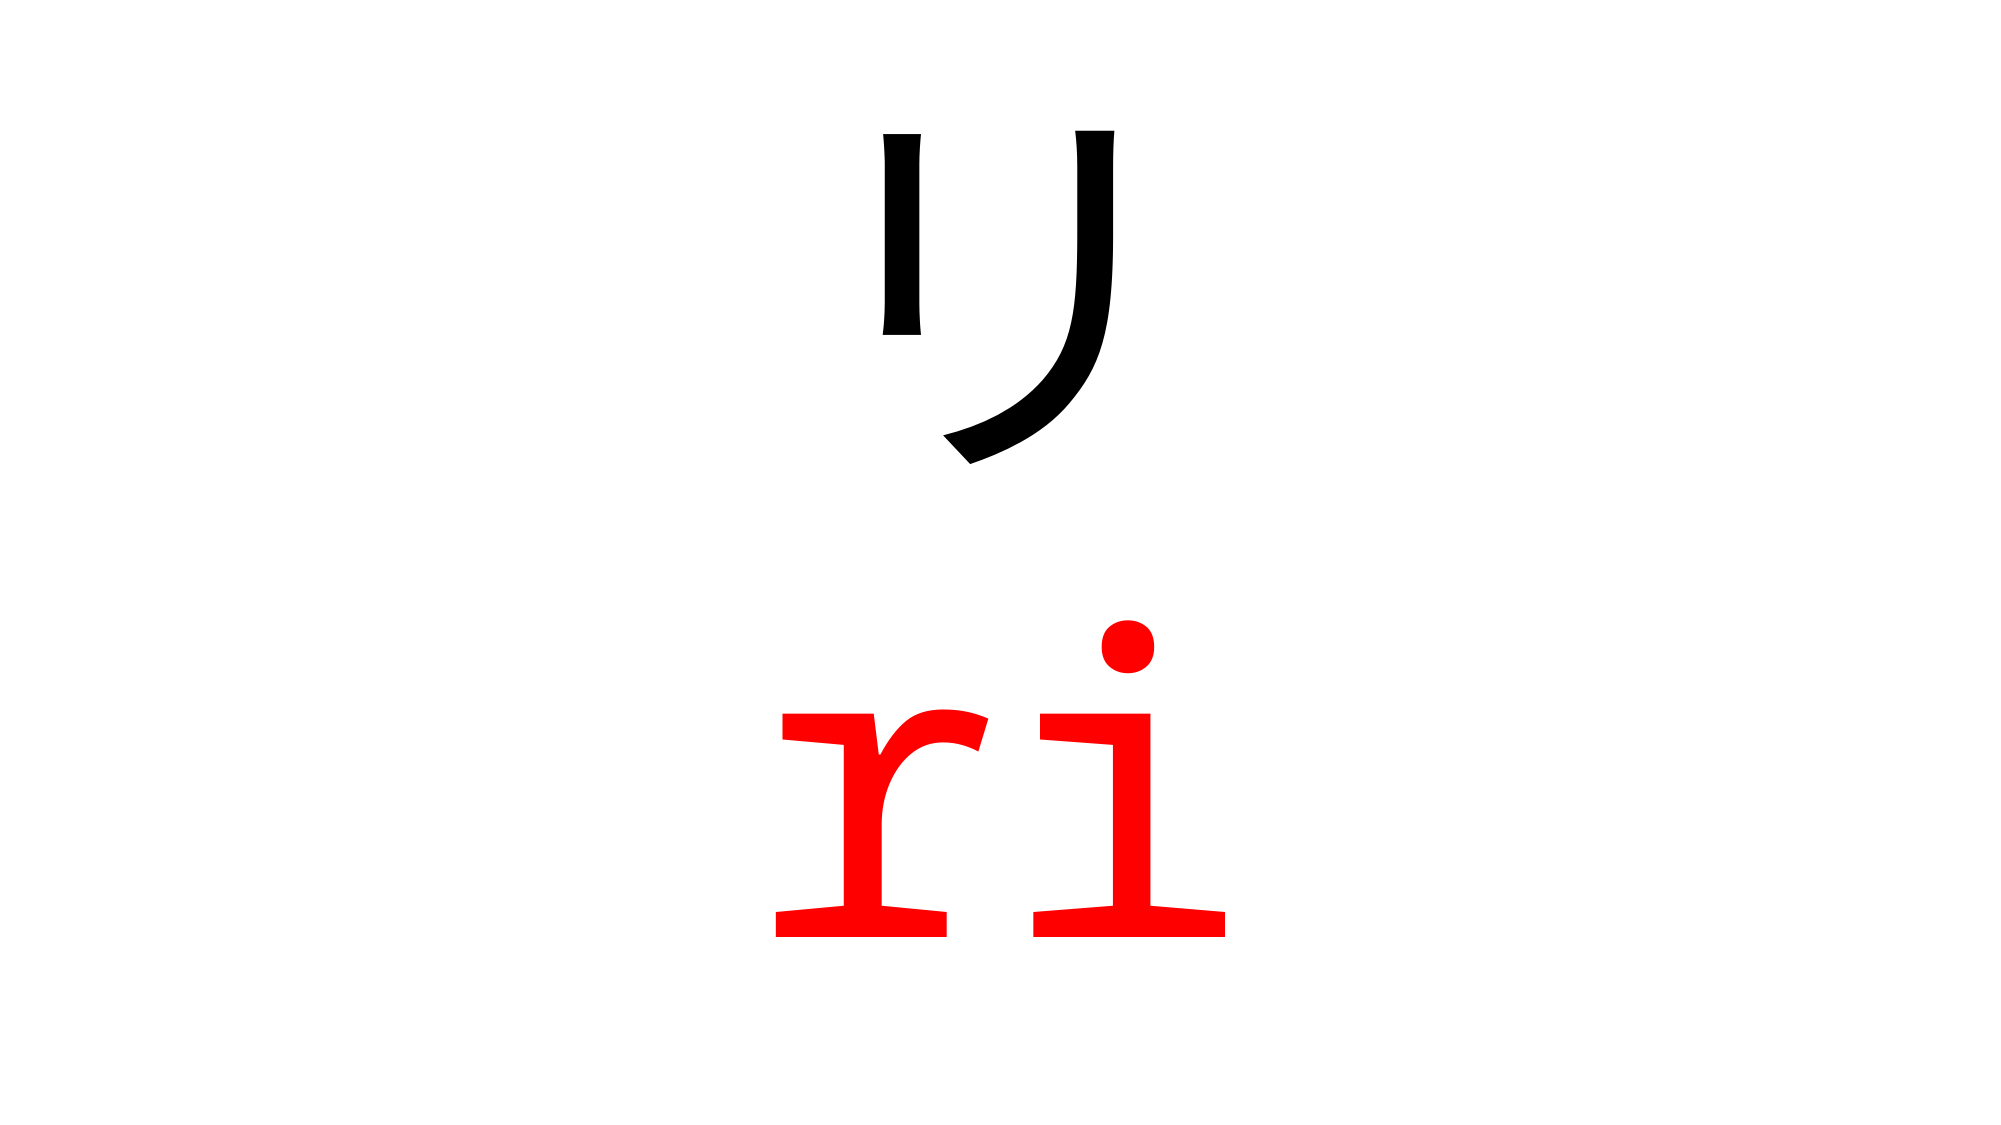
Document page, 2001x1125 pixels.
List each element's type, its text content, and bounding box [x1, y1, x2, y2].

text_box ri [249, 562, 1750, 1036]
title リ [249, 71, 1750, 545]
